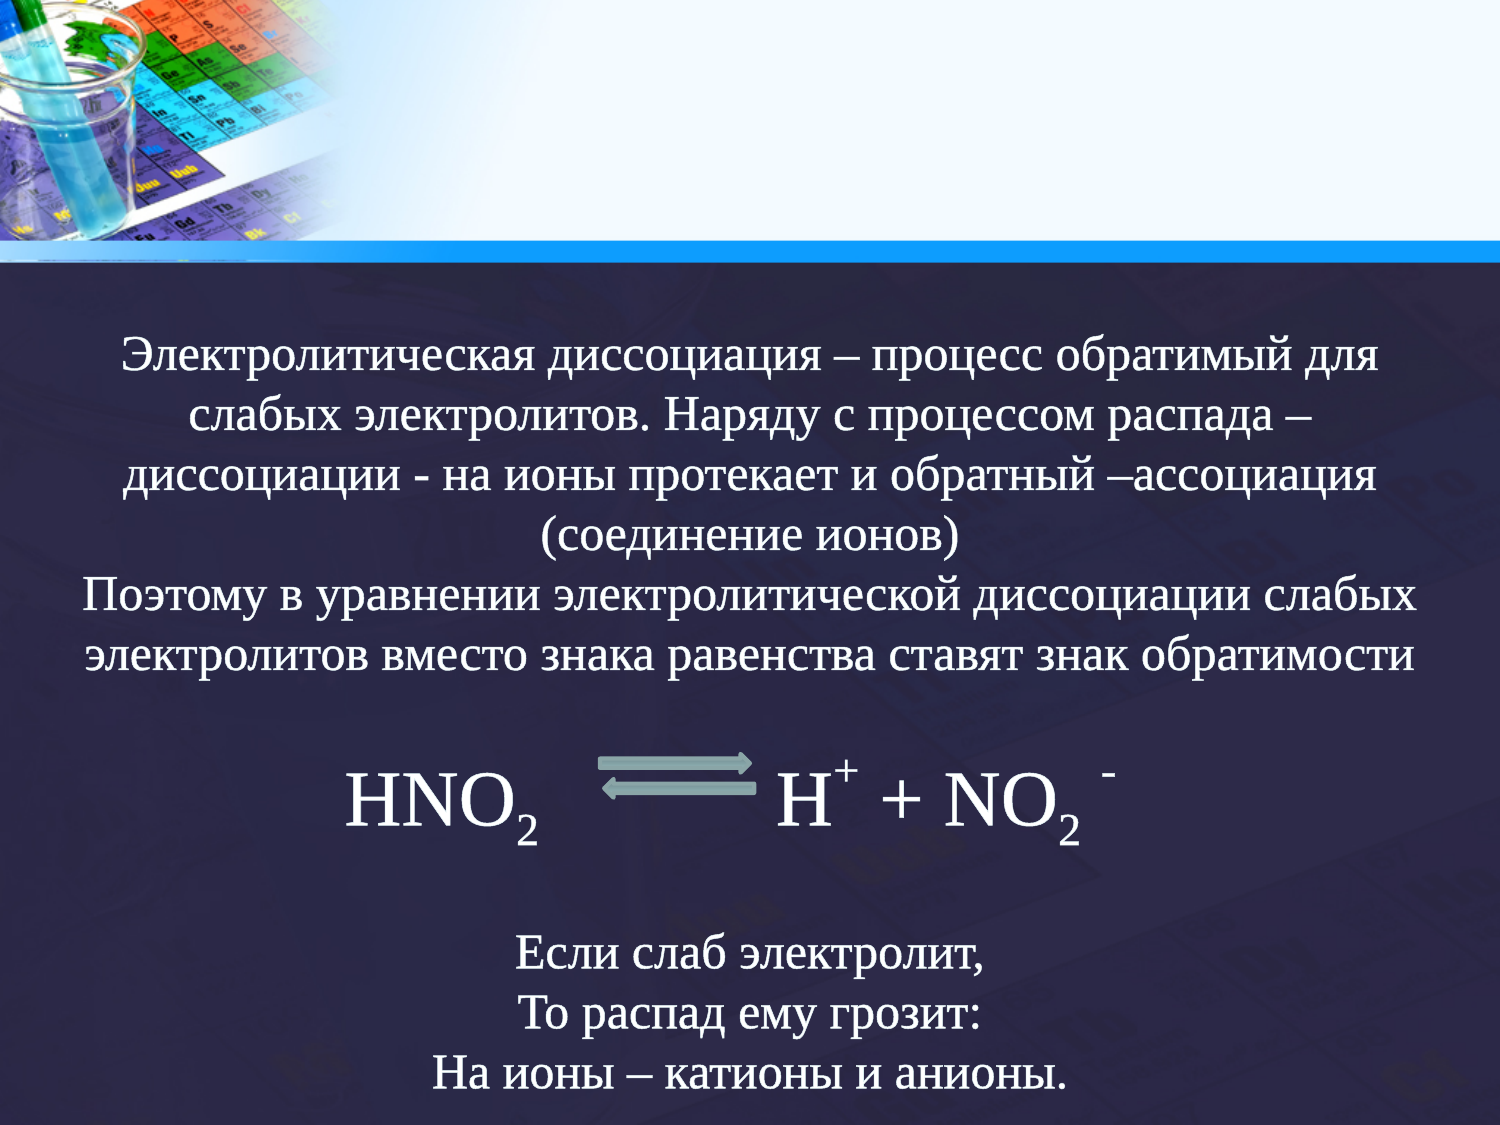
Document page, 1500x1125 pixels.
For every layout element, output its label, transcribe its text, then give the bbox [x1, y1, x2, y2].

text_box Электролитическая диссоциация – процесс обратимый для слабых электролитов. Наряду с процессом распада – диссоциации - на ионы протекает и обратный –ассоциация (соединение ионов) Поэтому в уравнении электролитической диссоциации слабых электролитов вместо знака равенства ставят знак обратимости HNO2 H+ + NO2 - Если слаб электролит, То распад ему грозит: На ионы – катионы и анионы. [43, 312, 1457, 1106]
text_box [602, 777, 757, 800]
text_box [597, 751, 753, 775]
picture [0, 0, 1500, 1125]
